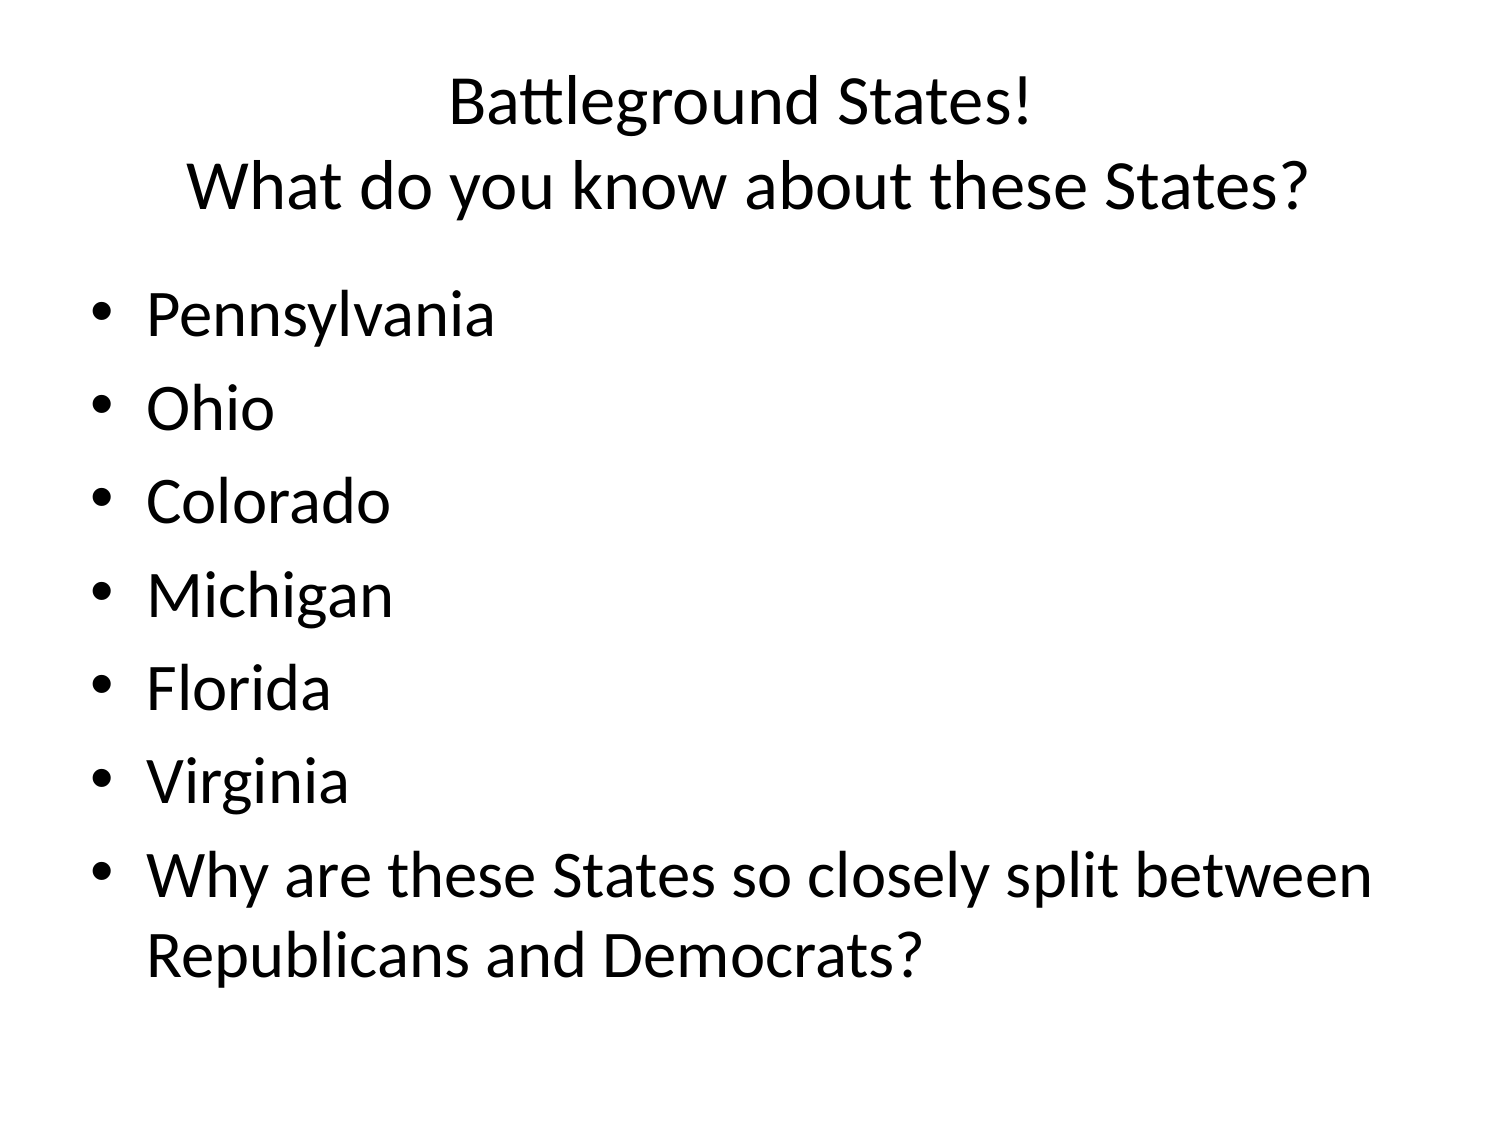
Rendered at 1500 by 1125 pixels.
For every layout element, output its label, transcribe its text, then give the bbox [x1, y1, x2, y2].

list Pennsylvania Ohio Colorado Michigan Florida Virginia Why are these States so closely split between Republicans and Democrats? [75, 262, 1425, 1005]
title Battleground States! What do you know about these States? [75, 45, 1425, 233]
